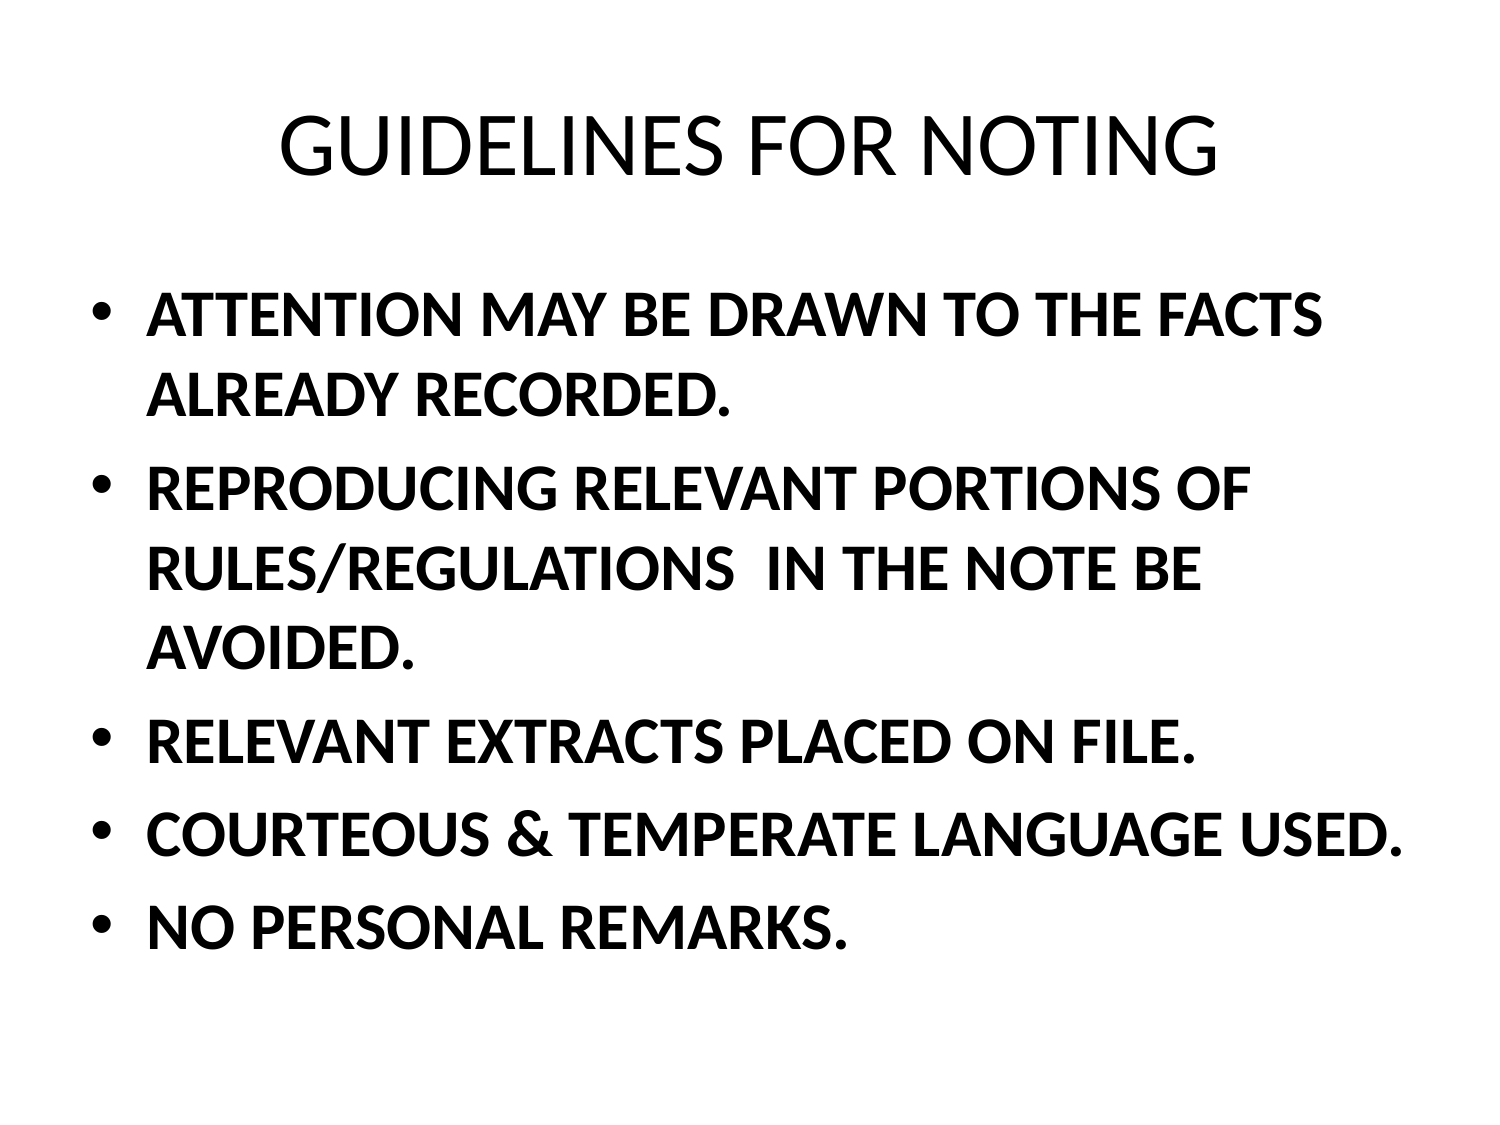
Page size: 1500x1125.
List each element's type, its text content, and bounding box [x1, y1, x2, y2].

list ATTENTION MAY BE DRAWN TO THE FACTS ALREADY RECORDED. REPRODUCING RELEVANT PORTIONS OF RULES/REGULATIONS IN THE NOTE BE AVOIDED. RELEVANT EXTRACTS PLACED ON FILE. COURTEOUS & TEMPERATE LANGUAGE USED. NO PERSONAL REMARKS. [75, 262, 1425, 1005]
title GUIDELINES FOR NOTING [75, 45, 1425, 233]
